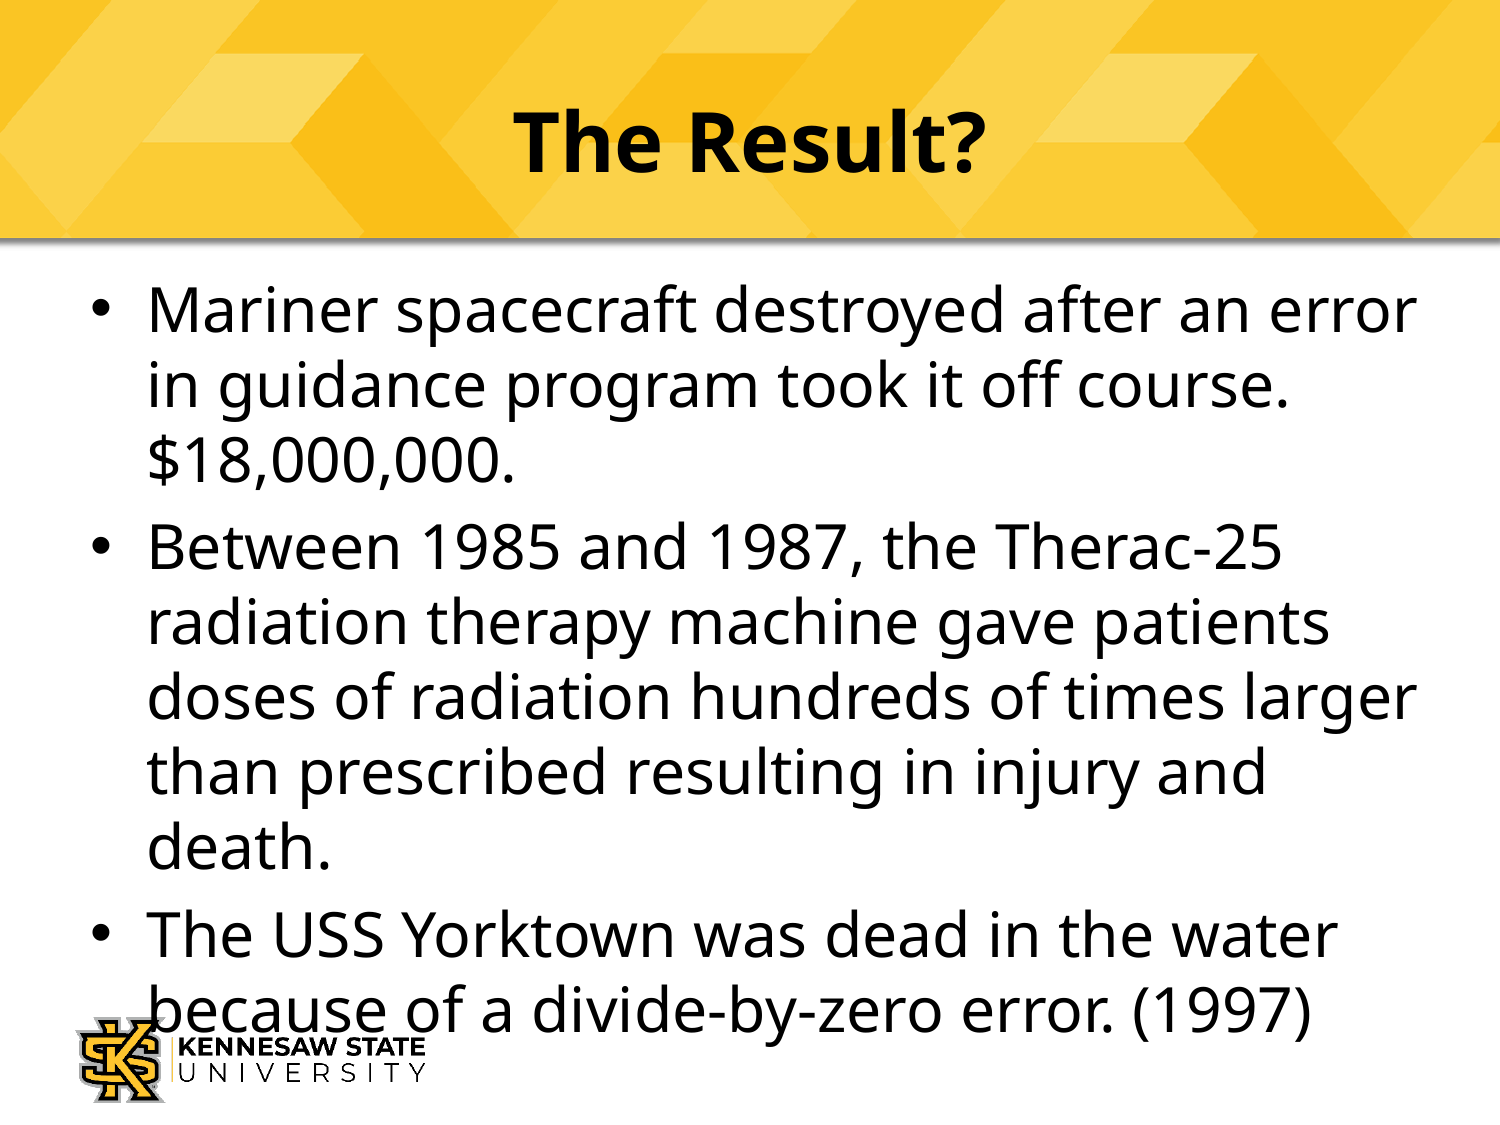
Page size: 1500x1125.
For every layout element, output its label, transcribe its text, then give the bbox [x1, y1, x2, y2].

picture [0, 0, 1500, 251]
picture [75, 1017, 425, 1103]
list Mariner spacecraft destroyed after an error in guidance program took it off course. $18,000,000. Between 1985 and 1987, the Therac-25 radiation therapy machine gave patients doses of radiation hundreds of times larger than prescribed resulting in injury and death. The USS Yorktown was dead in the water because of a divide-by-zero error. (1997) [75, 262, 1450, 1005]
title The Result? [75, 45, 1425, 233]
